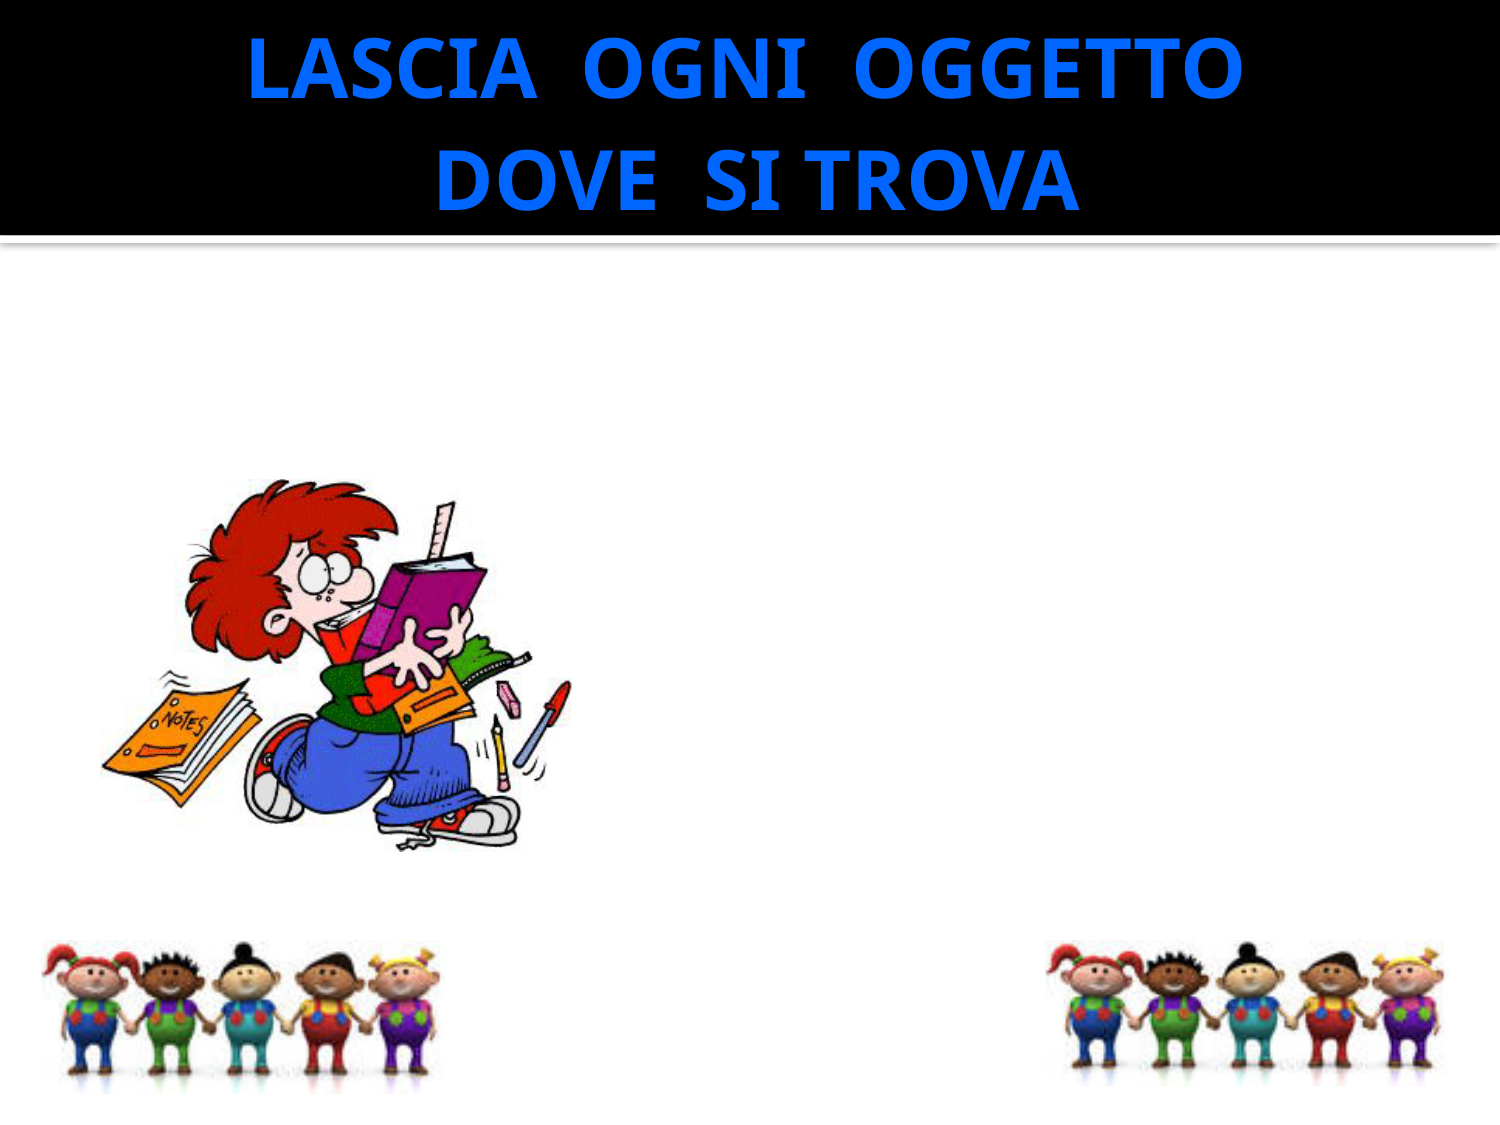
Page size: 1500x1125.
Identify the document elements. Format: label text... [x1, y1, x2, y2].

picture [1045, 940, 1449, 1086]
picture [100, 479, 573, 852]
picture [41, 940, 445, 1094]
list LASCIA OGNI OGGETTO DOVE SI TROVA [0, 0, 1500, 232]
